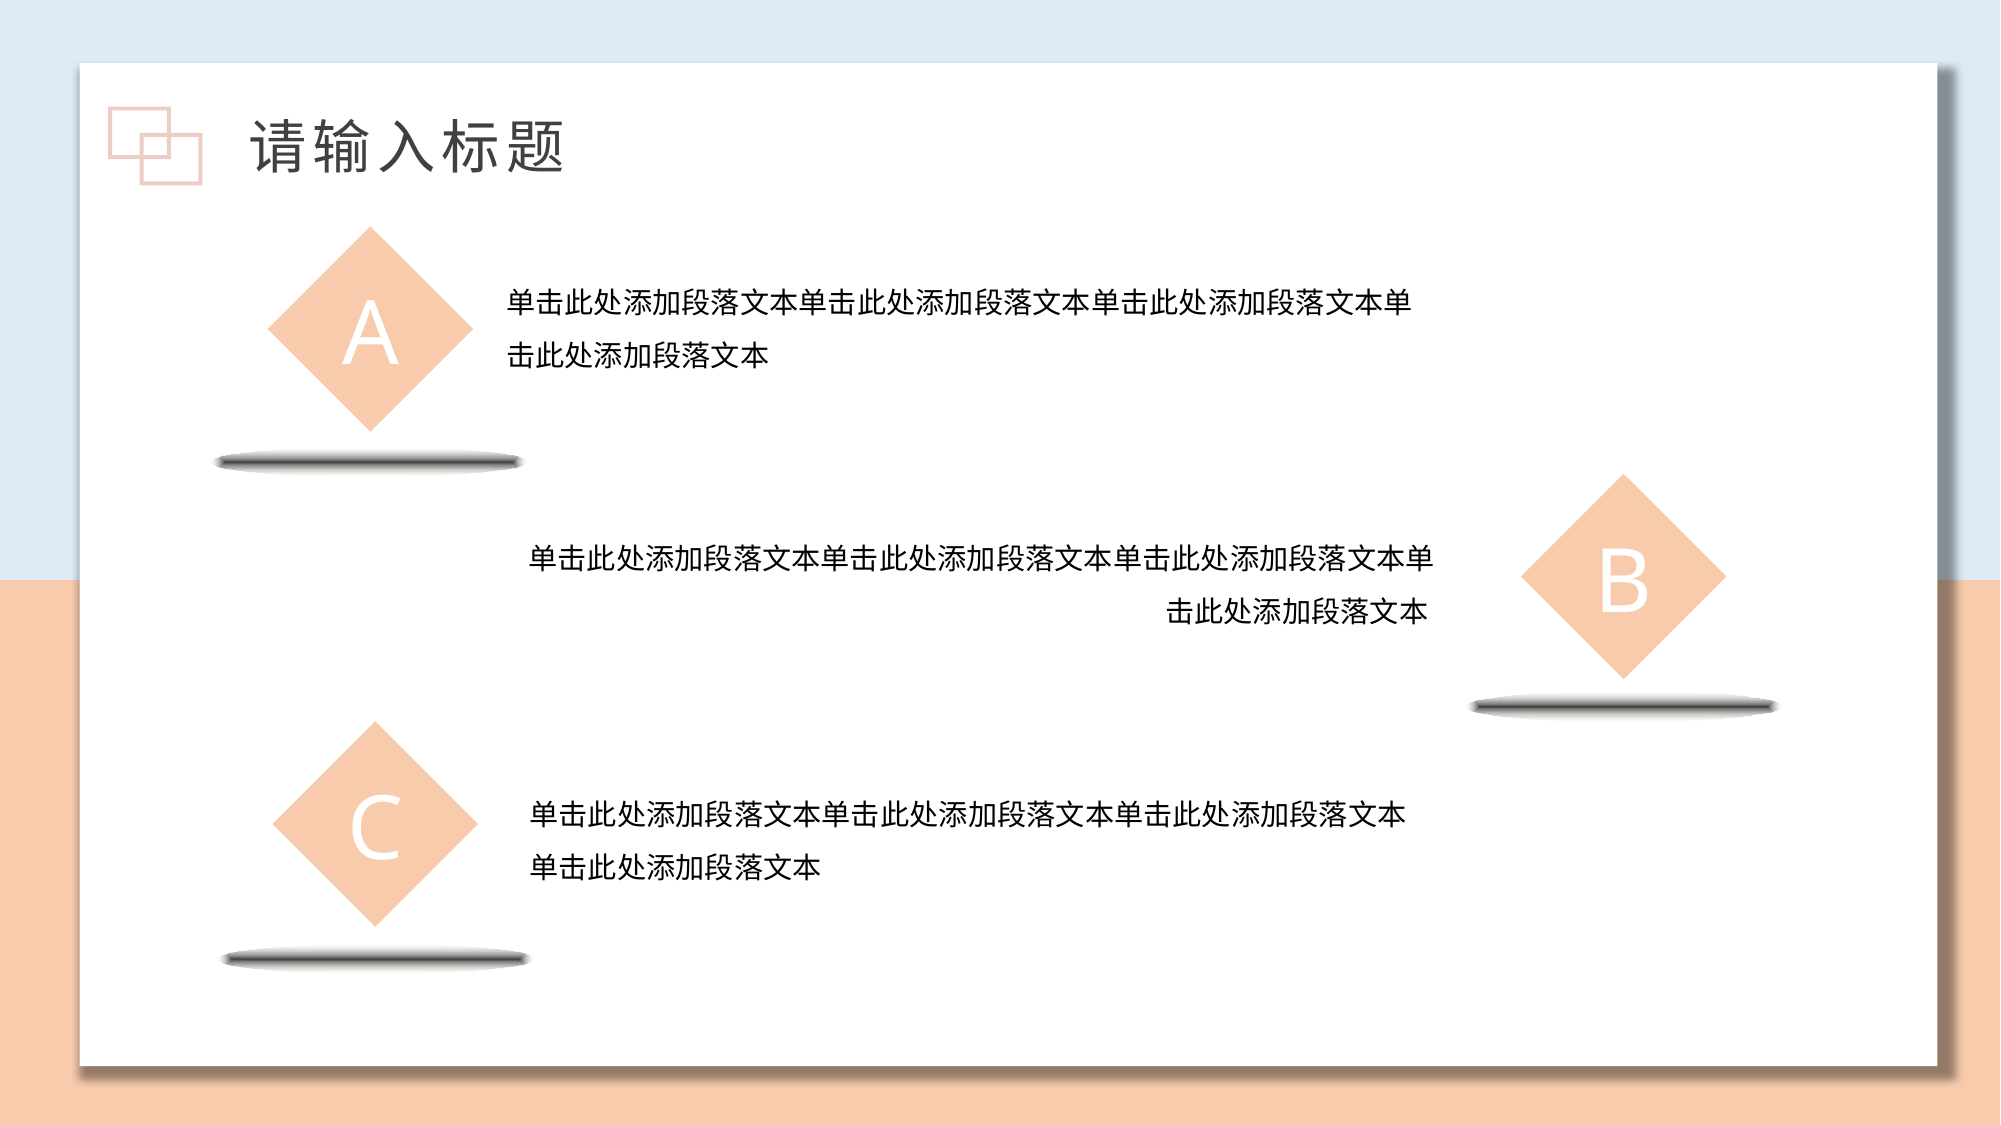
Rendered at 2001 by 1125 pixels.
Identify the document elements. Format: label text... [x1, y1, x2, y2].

text_box 请输入标题 [233, 102, 891, 188]
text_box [108, 106, 203, 186]
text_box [209, 226, 1459, 477]
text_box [485, 473, 1783, 722]
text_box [216, 721, 1436, 974]
